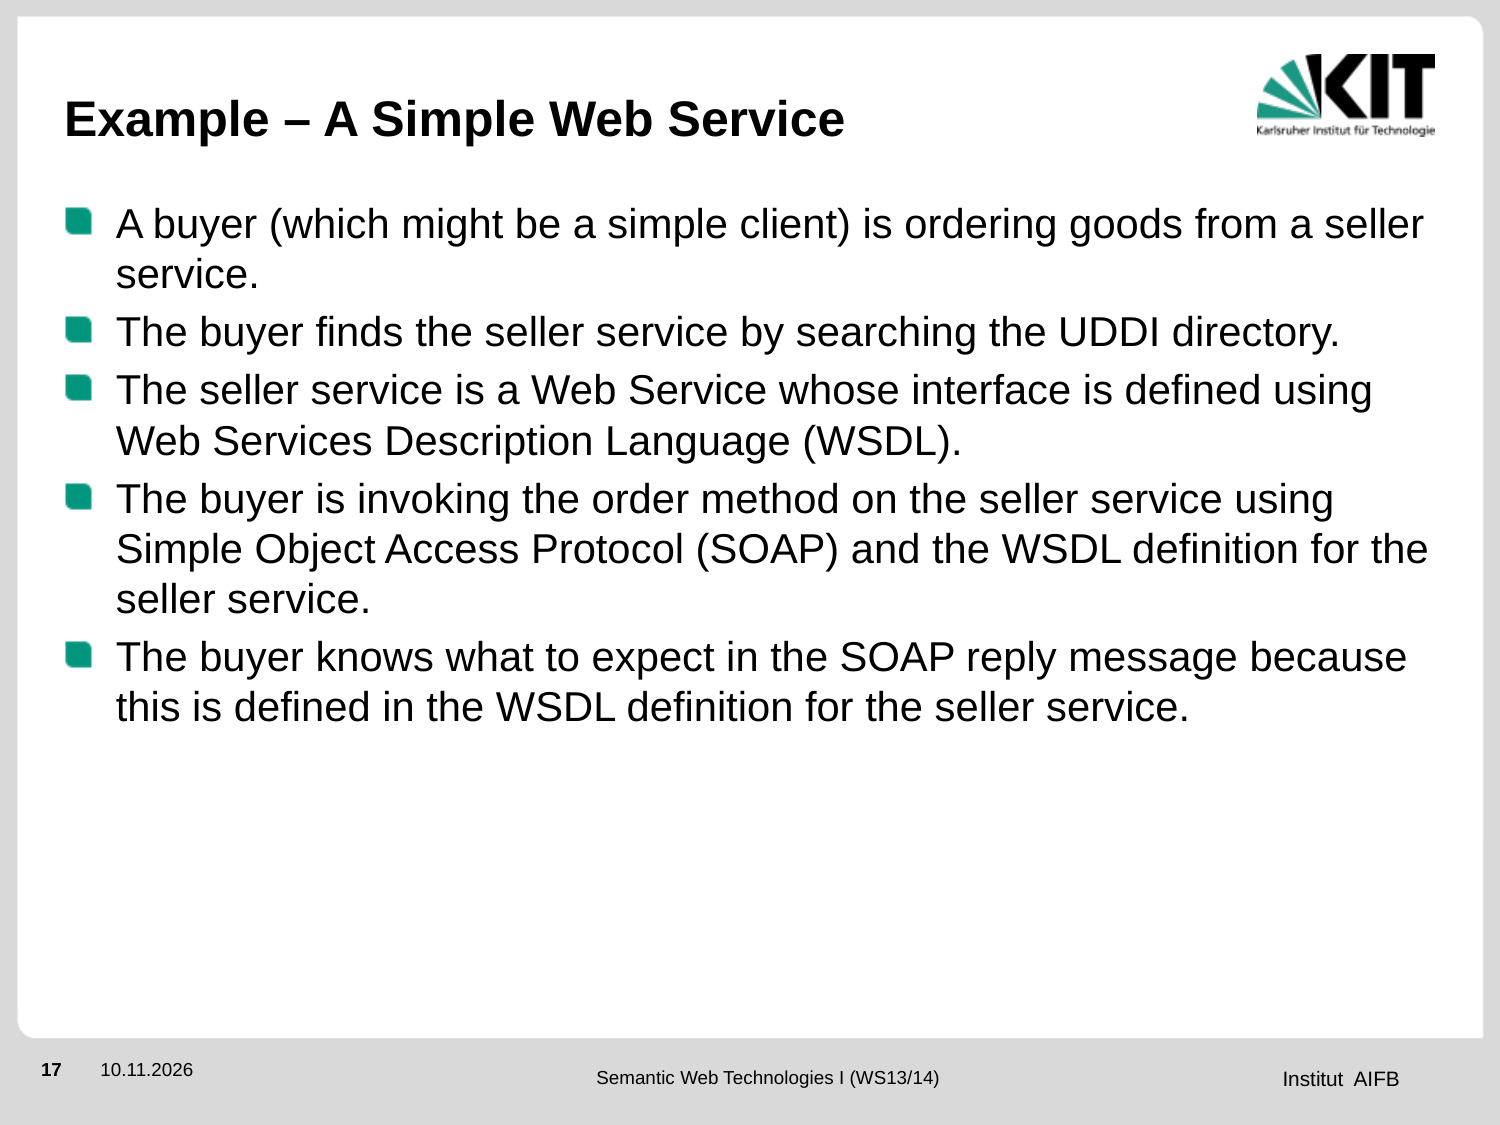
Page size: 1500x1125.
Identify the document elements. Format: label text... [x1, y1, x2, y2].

picture [0, 0, 1500, 1125]
title Example – A Simple Web Service [64, 54, 1198, 147]
list A buyer (which might be a simple client) is ordering goods from a seller service. The buyer finds the seller service by searching the UDDI directory. The seller service is a Web Service whose interface is defined using Web Services Description Language (WSDL). The buyer is invoking the order method on the seller service using Simple Object Access Protocol (SOAP) and the WSDL definition for the seller service. The buyer knows what to expect in the SOAP reply message because this is defined in the WSDL definition for the seller service. [64, 196, 1436, 1000]
